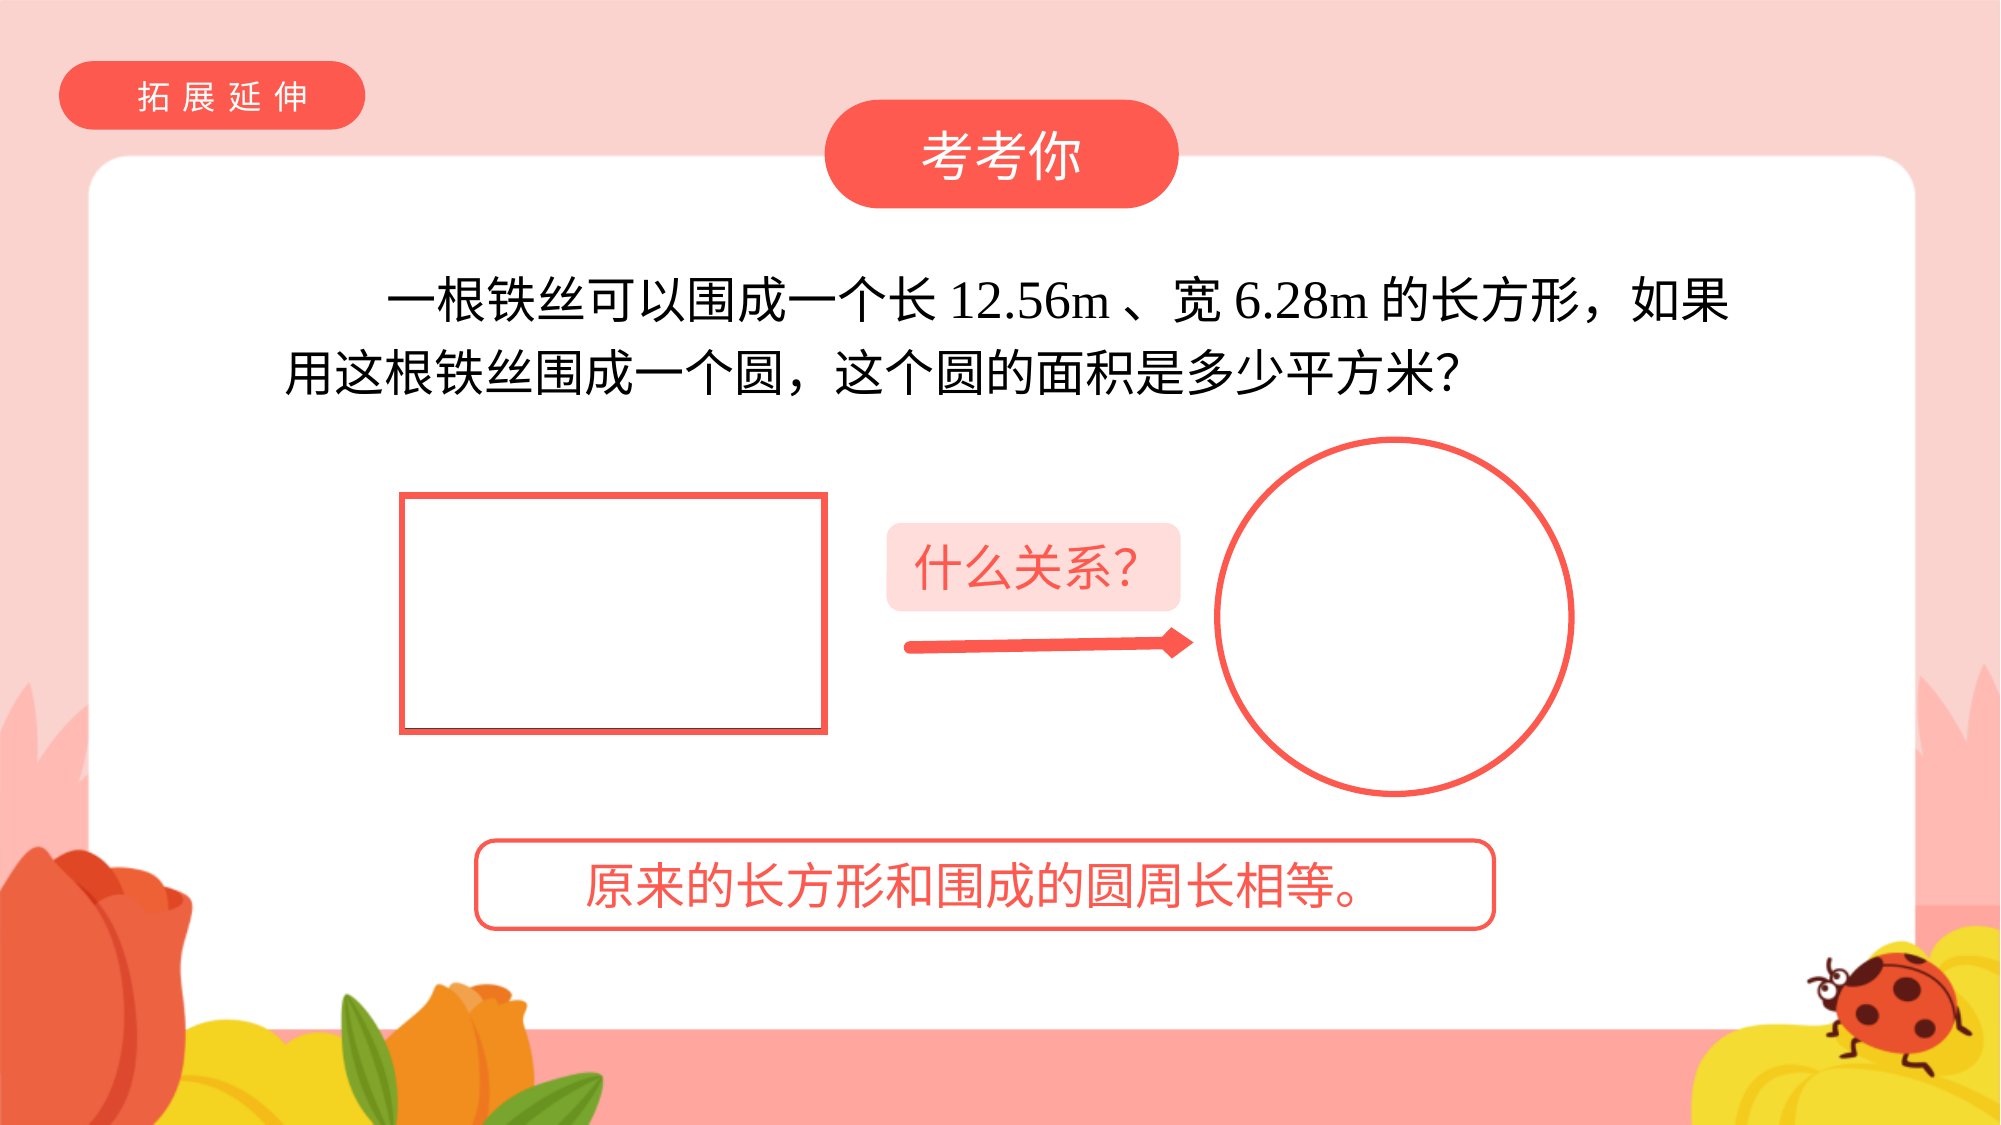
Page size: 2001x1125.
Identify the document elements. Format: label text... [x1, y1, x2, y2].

text_box 拓展延伸 [111, 68, 333, 124]
text_box 什么关系？ [898, 529, 1167, 605]
text_box [401, 494, 825, 733]
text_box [910, 642, 1194, 648]
text_box [885, 521, 1182, 613]
text_box [1216, 438, 1573, 796]
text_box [824, 99, 1179, 209]
text_box 一根铁丝可以围成一个长12.56m、宽6.28m的长方形，如果用这根铁丝围成一个圆，这个圆的面积是多少平方米？ [270, 244, 1746, 409]
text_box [476, 840, 1495, 929]
picture [0, 0, 2001, 1125]
